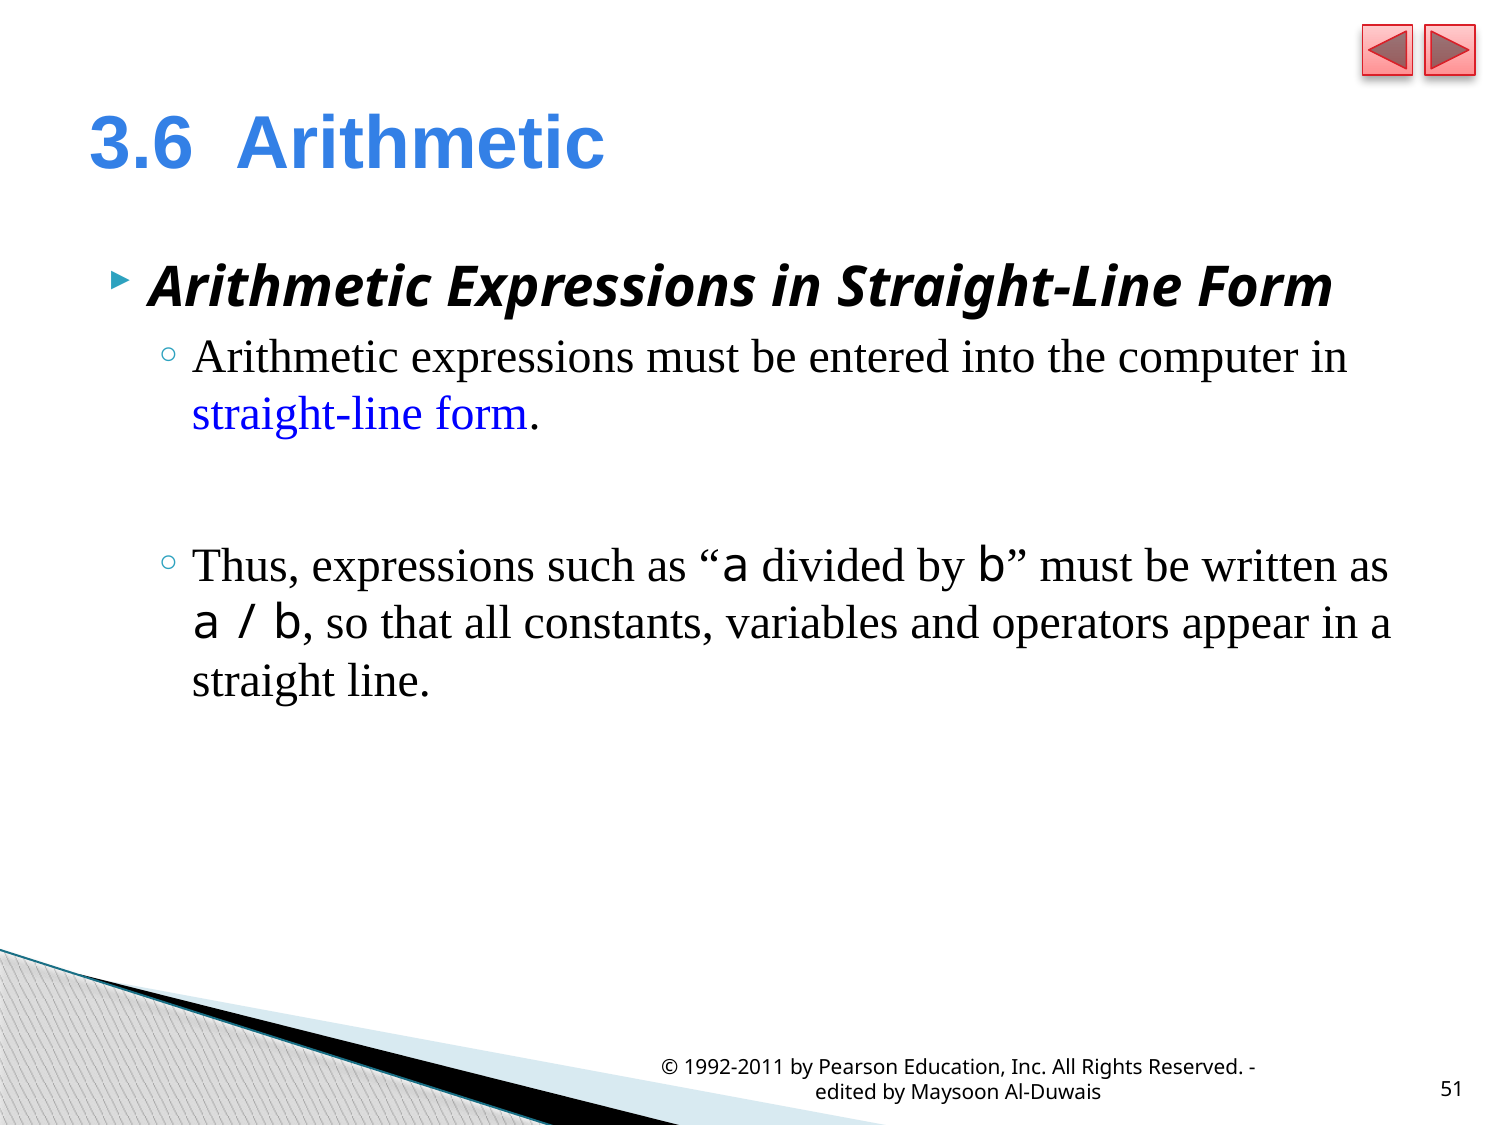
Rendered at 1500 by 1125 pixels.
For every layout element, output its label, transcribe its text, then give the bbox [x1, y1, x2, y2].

list Arithmetic Expressions in Straight-Line Form Arithmetic expressions must be entered into the computer in straight-line form. Thus, expressions such as “a divided by b” must be written as a / b, so that all constants, variables and operators appear in a straight line. [74, 242, 1426, 986]
title 3.6 Arithmetic [75, 45, 1425, 233]
slide_number 51 [1418, 1051, 1479, 1112]
footer © 1992-2011 by Pearson Education, Inc. All Rights Reserved. - edited by Maysoon Al-Duwais [612, 1051, 1305, 1112]
